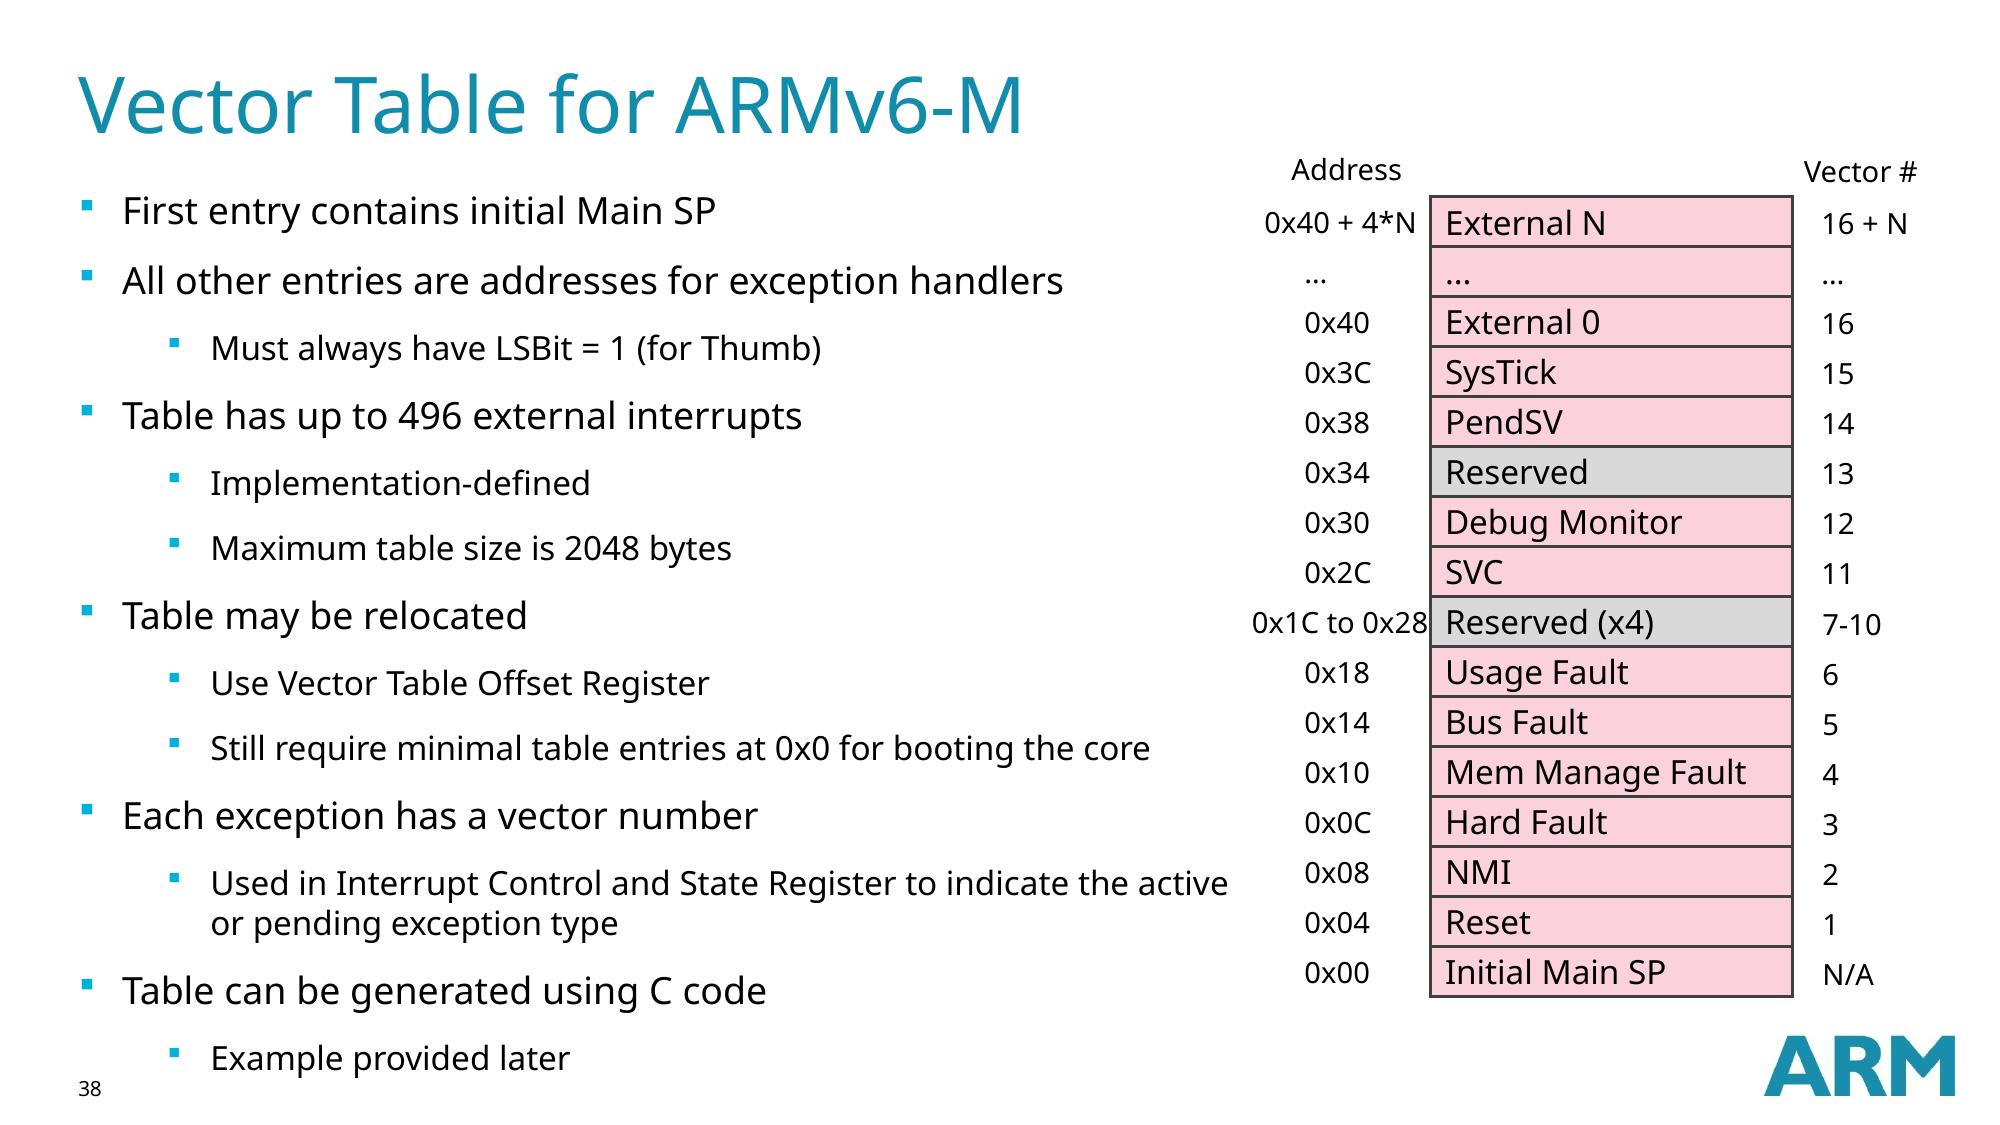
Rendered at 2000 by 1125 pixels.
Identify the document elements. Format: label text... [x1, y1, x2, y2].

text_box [1236, 143, 1927, 999]
picture [1763, 1035, 1955, 1096]
list First entry contains initial Main SP All other entries are addresses for exception handlers Must always have LSBit = 1 (for Thumb) Table has up to 496 external interrupts Implementation-defined Maximum table size is 2048 bytes Table may be relocated Use Vector Table Offset Register Still require minimal table entries at 0x0 for booting the core Each exception has a vector number Used in Interrupt Control and State Register to indicate the active or pending exception type Table can be generated using C code Example provided later [78, 187, 1229, 956]
title Vector Table for ARMv6-M [78, 55, 1910, 150]
